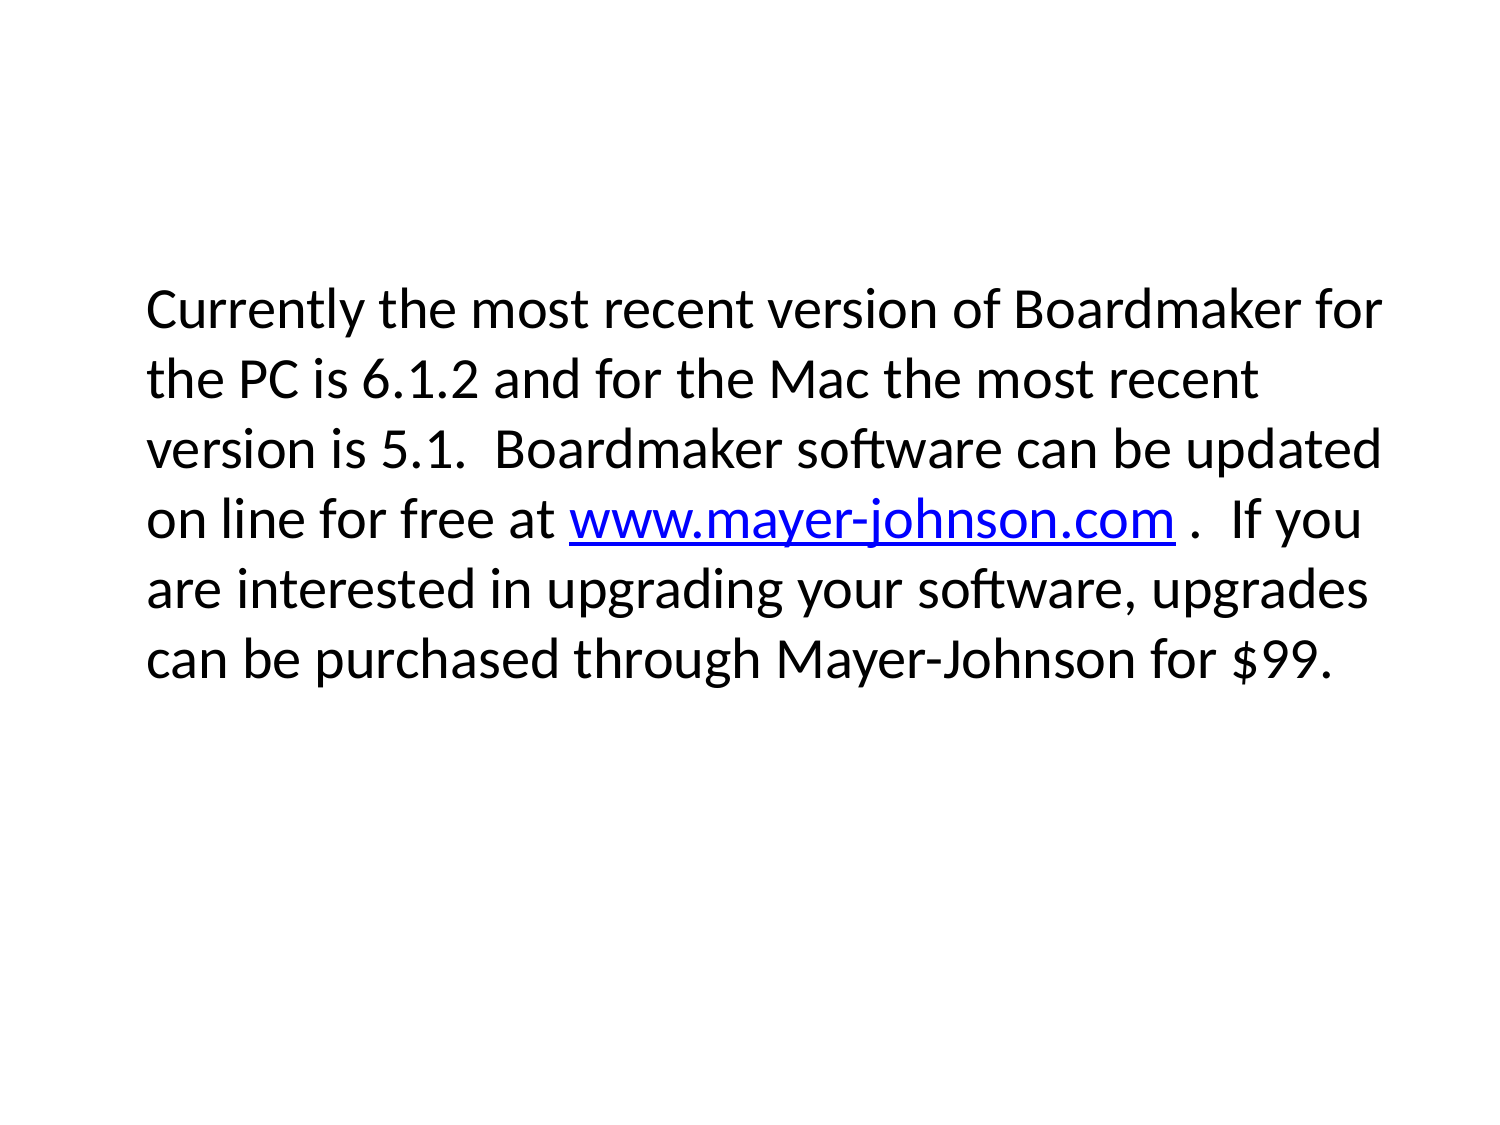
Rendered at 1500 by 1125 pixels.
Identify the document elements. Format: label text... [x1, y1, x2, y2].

list Currently the most recent version of Boardmaker for the PC is 6.1.2 and for the Mac the most recent version is 5.1. Boardmaker software can be updated on line for free at www.mayer-johnson.com . If you are interested in upgrading your software, upgrades can be purchased through Mayer-Johnson for $99. [75, 262, 1425, 1005]
